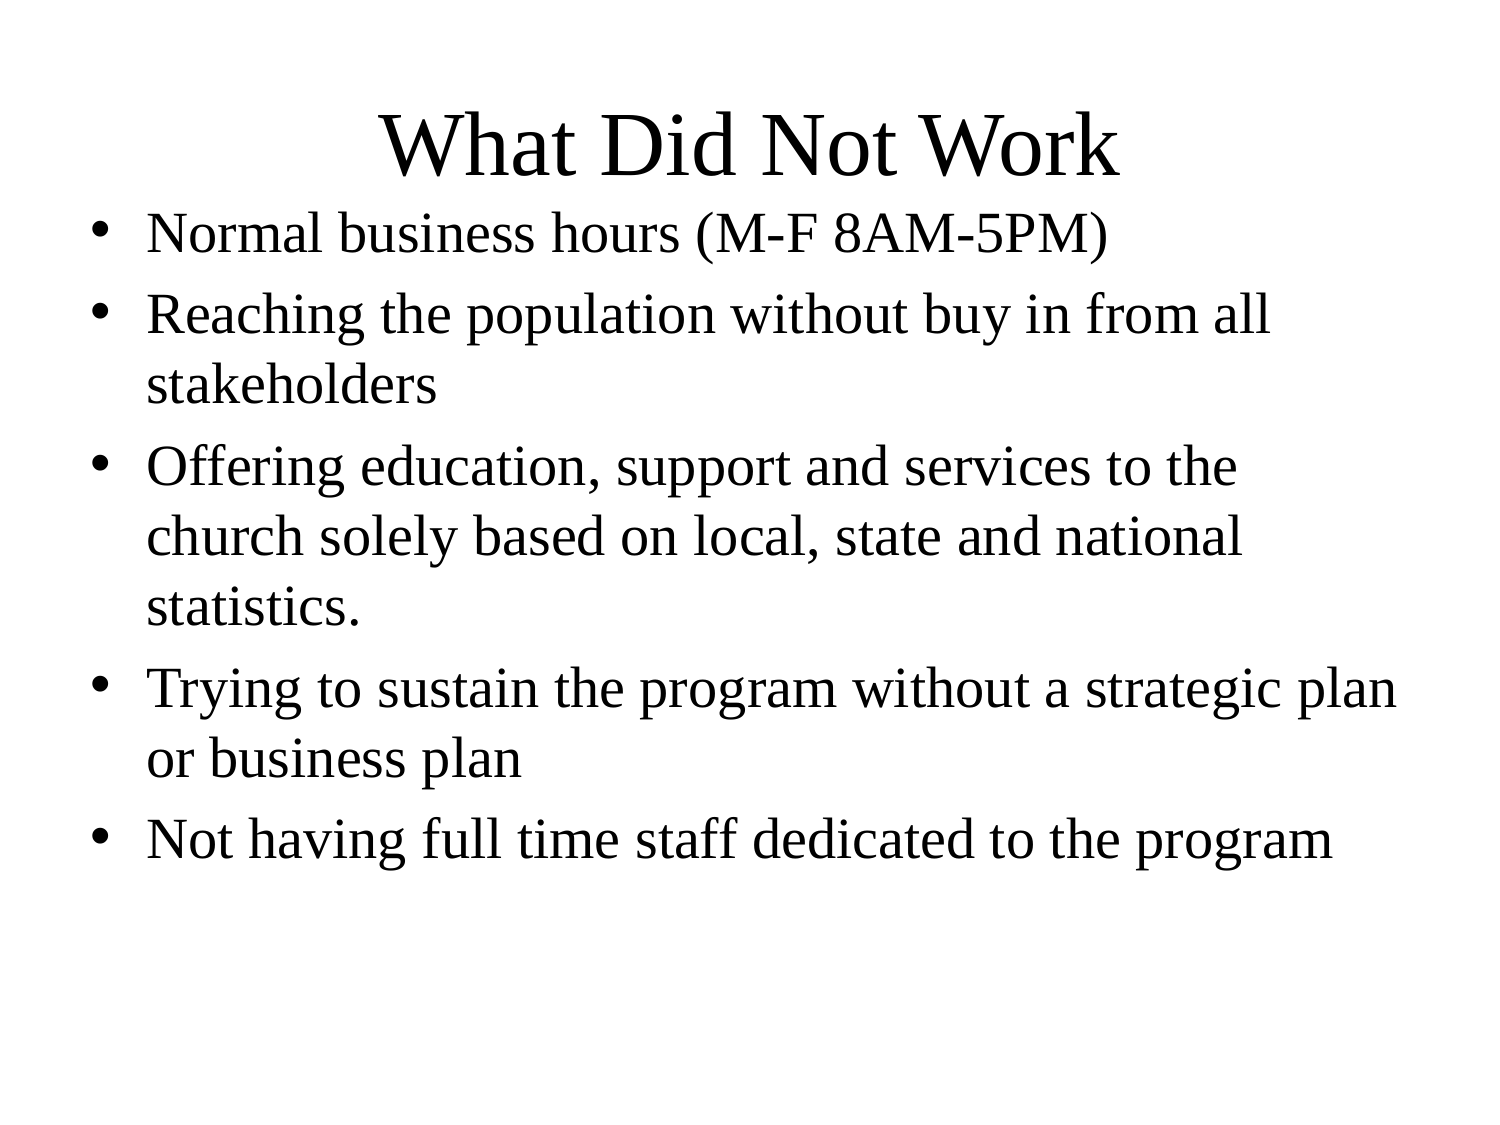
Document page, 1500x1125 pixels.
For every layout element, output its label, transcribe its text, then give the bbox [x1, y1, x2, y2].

title What Did Not Work [74, 44, 1426, 185]
list Normal business hours (M-F 8AM-5PM) Reaching the population without buy in from all stakeholders Offering education, support and services to the church solely based on local, state and national statistics. Trying to sustain the program without a strategic plan or business plan Not having full time staff dedicated to the program [74, 185, 1426, 1081]
